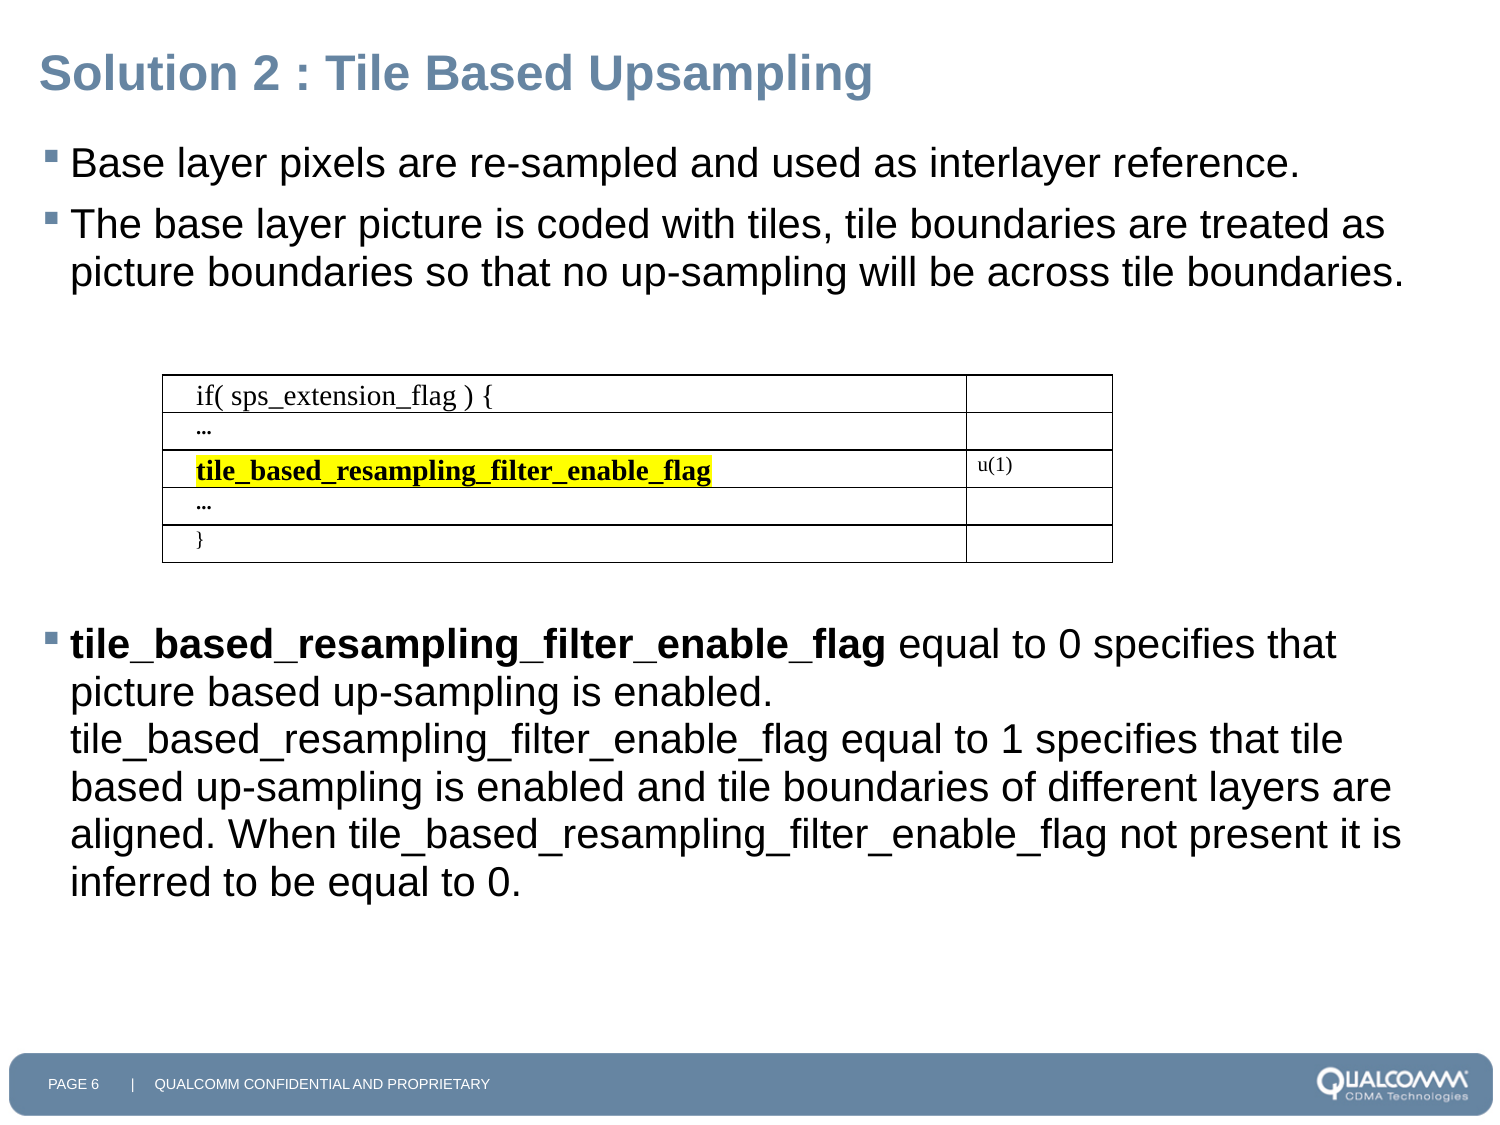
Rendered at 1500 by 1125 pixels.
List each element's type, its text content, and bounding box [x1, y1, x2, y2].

table_cell u(1) [967, 451, 1112, 487]
table_cell ... [163, 488, 966, 524]
table_cell [967, 488, 1112, 524]
table_cell ... [163, 413, 966, 449]
table_cell [967, 413, 1112, 449]
table_cell [967, 526, 1112, 562]
list Base layer pixels are re-sampled and used as interlayer reference. The base layer picture is coded with tiles, tile boundaries are treated as picture boundaries so that no up-sampling will be across tile boundaries. tile_based_resampling_filter_enable_flag equal to 0 specifies that picture based up-sampling is enabled. tile_based_resampling_filter_enable_flag equal to 1 specifies that tile based up-sampling is enabled and tile boundaries of different layers are aligned. When tile_based_resampling_filter_enable_flag not present it is inferred to be equal to 0. [26, 131, 1457, 1004]
table_cell tile_based_resampling_filter_enable_flag [163, 451, 966, 487]
picture [0, 1048, 1500, 1125]
table_header [967, 376, 1112, 412]
table_header if( sps_extension_flag ) { [163, 376, 966, 412]
table_cell } [163, 526, 966, 562]
title Solution 2 : Tile Based Upsampling [23, 44, 1457, 138]
